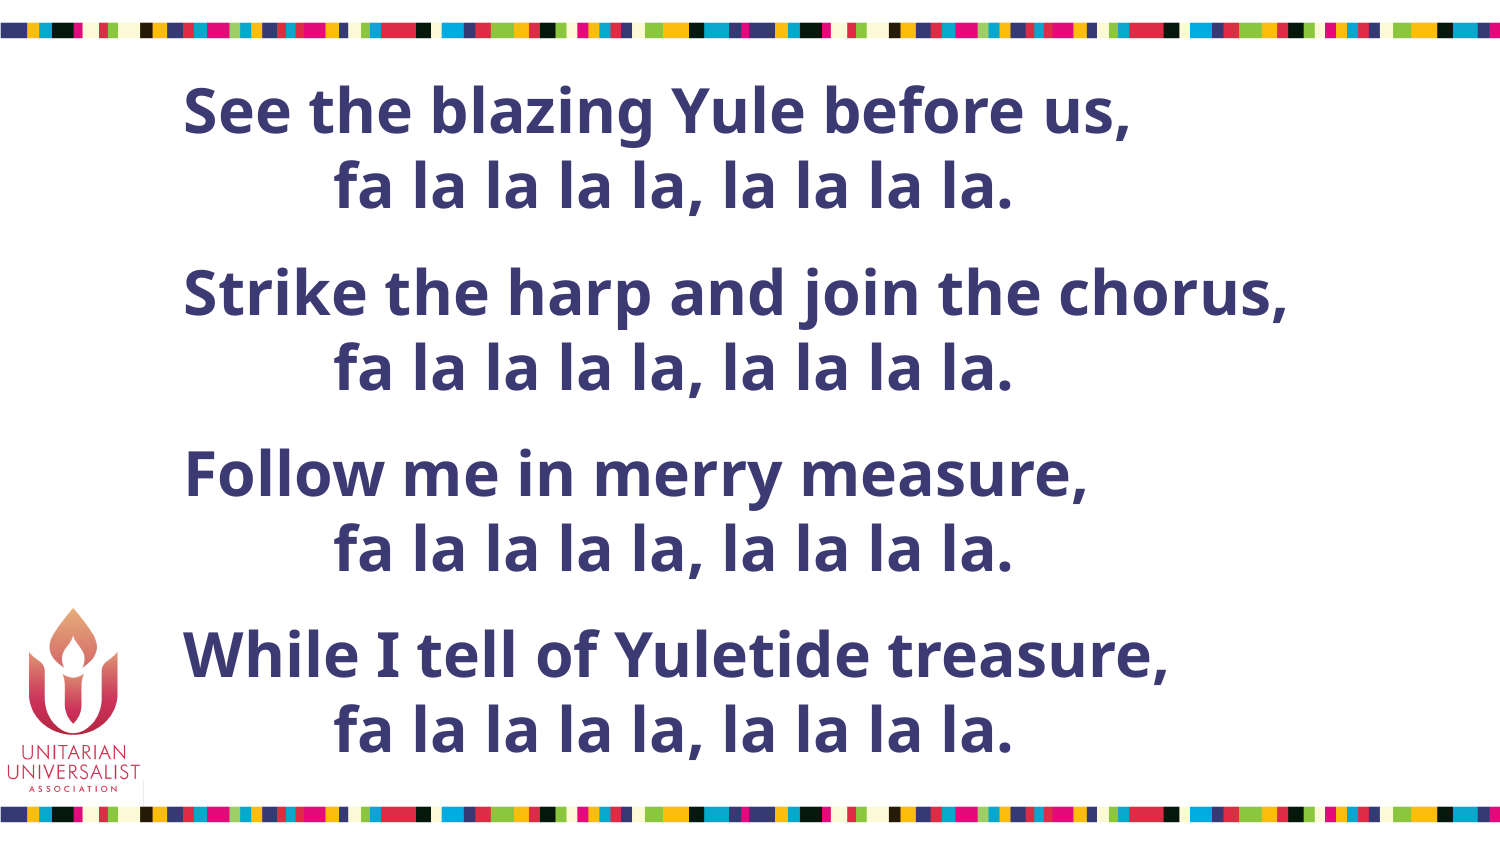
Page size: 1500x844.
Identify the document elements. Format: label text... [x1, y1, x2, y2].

picture [0, 22, 1500, 40]
picture [0, 600, 1500, 824]
text_box See the blazing Yule before us, fa la la la la, la la la la. Strike the harp and join the chorus, fa la la la la, la la la la. Follow me in merry measure, fa la la la la, la la la la. While I tell of Yuletide treasure, fa la la la la, la la la la. [168, 56, 1421, 780]
